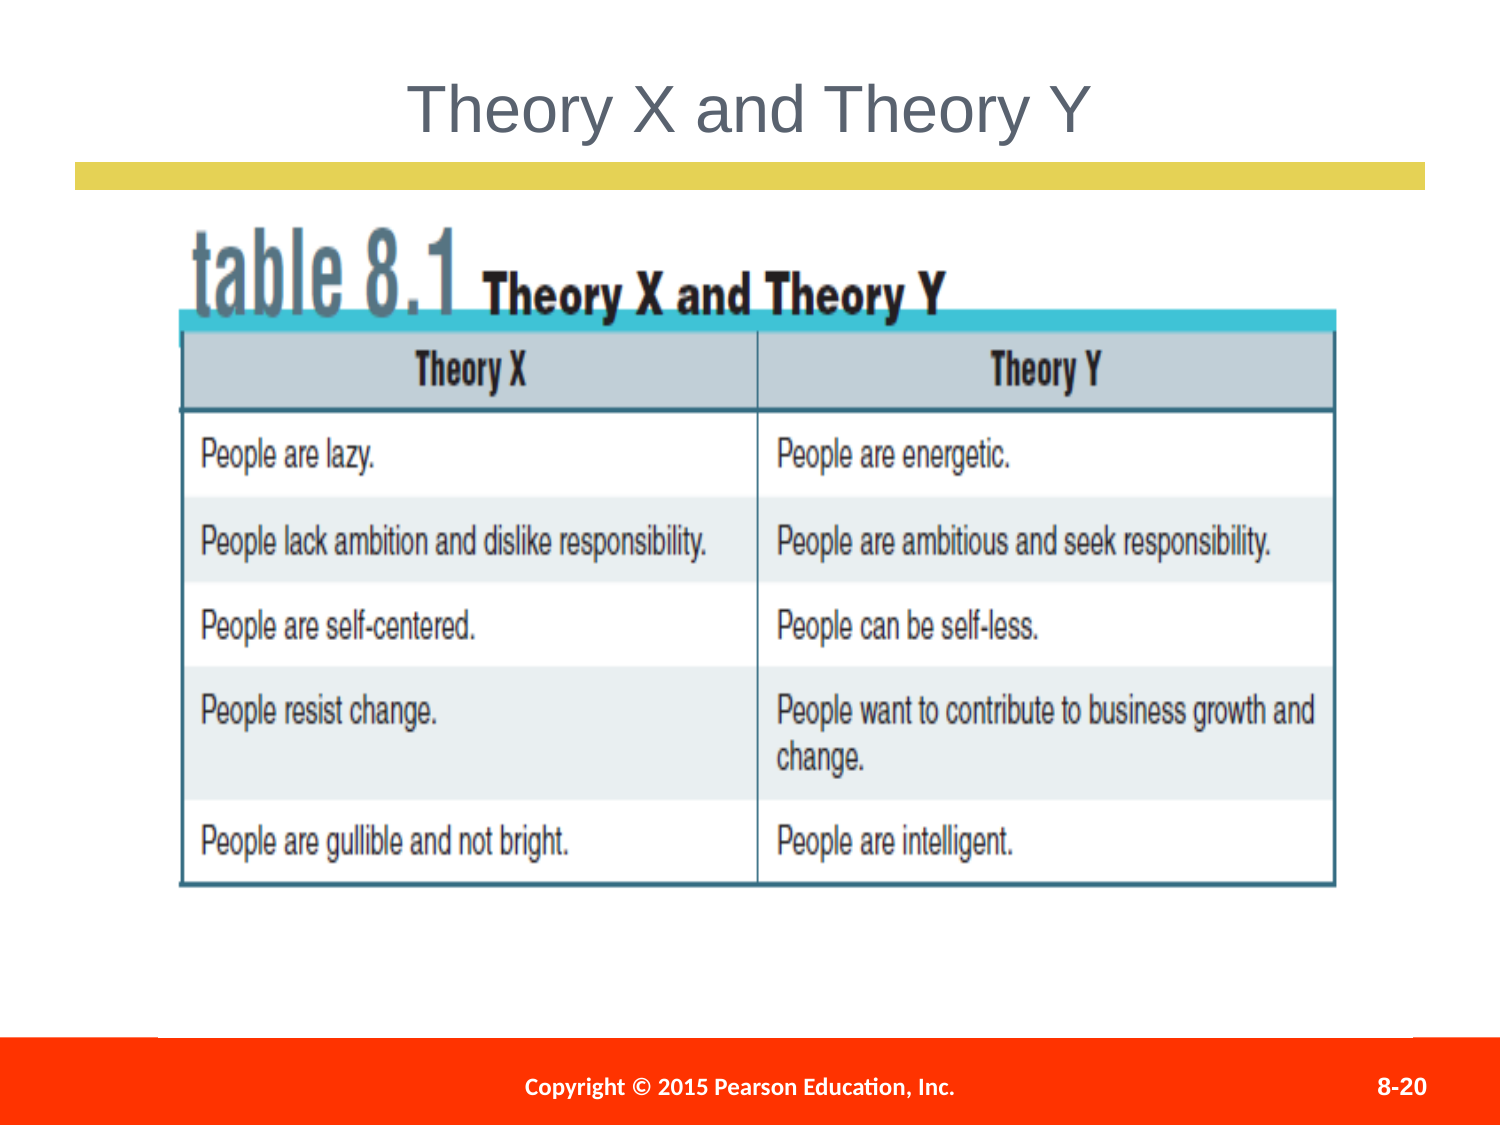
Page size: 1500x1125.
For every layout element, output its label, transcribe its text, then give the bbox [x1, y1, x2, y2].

title Theory X and Theory Y [74, 12, 1426, 201]
picture [158, 212, 1413, 1038]
